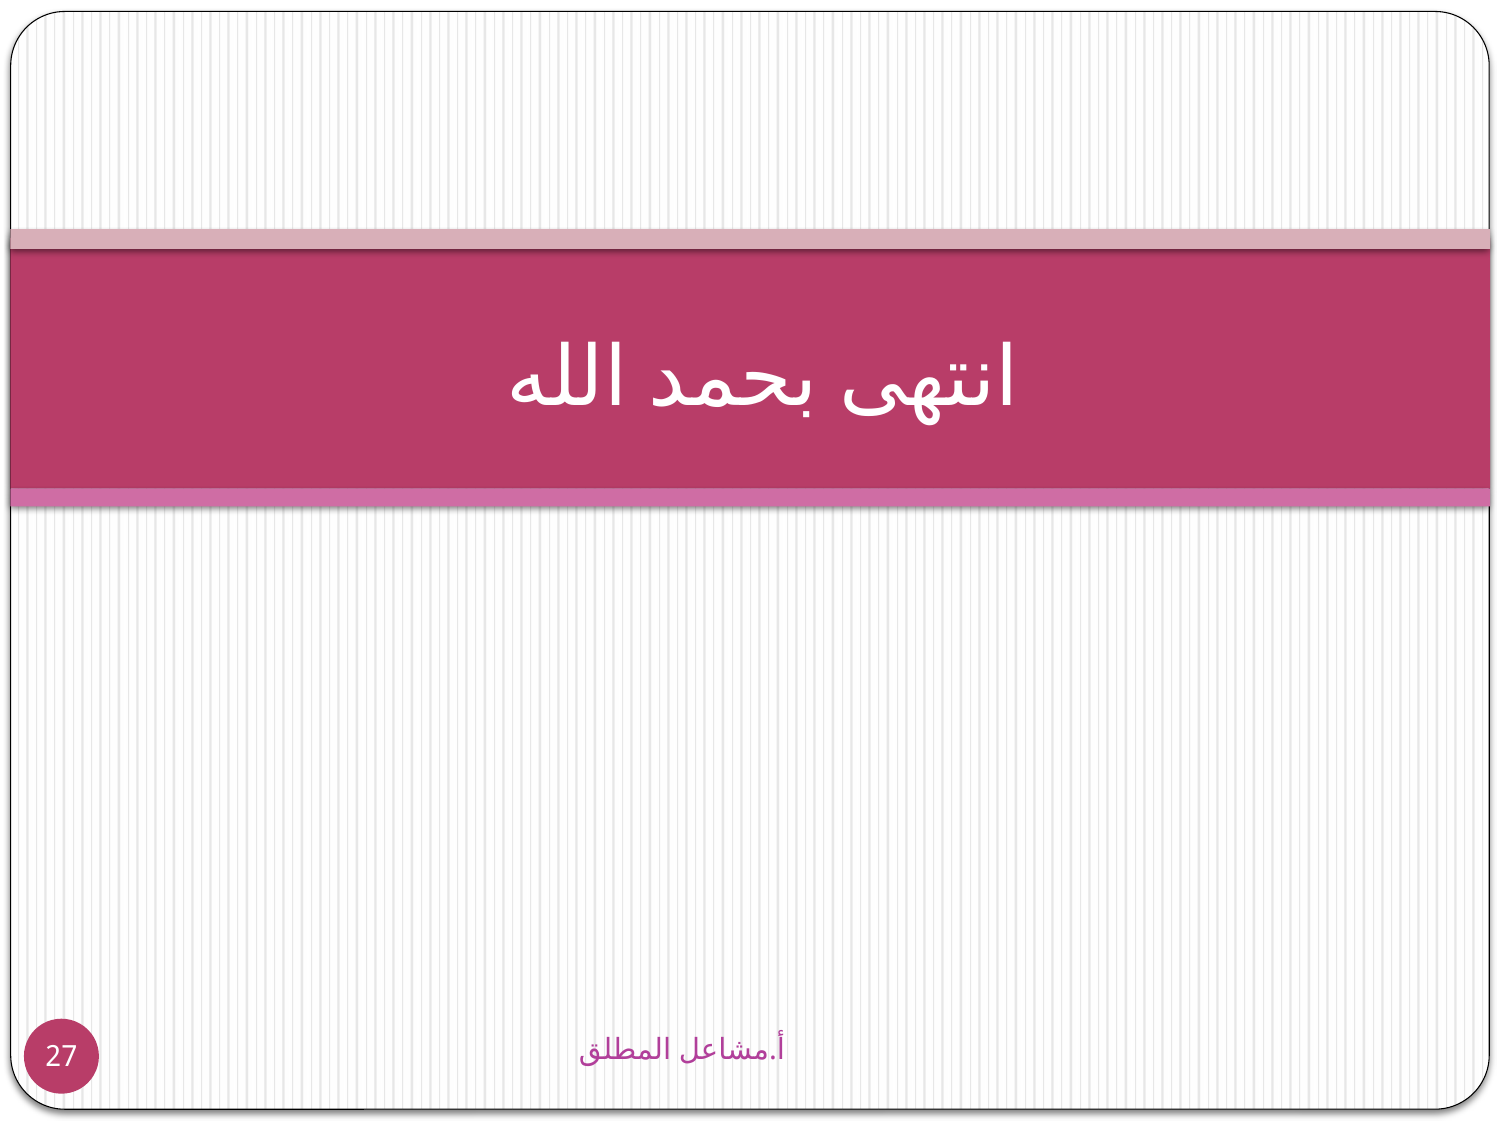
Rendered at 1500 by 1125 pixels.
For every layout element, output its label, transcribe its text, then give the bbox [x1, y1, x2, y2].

slide_number 27 [23, 1018, 99, 1094]
footer أ.مشاعل المطلق [150, 1012, 800, 1088]
title انتهى بحمد الله [442, 255, 1083, 497]
